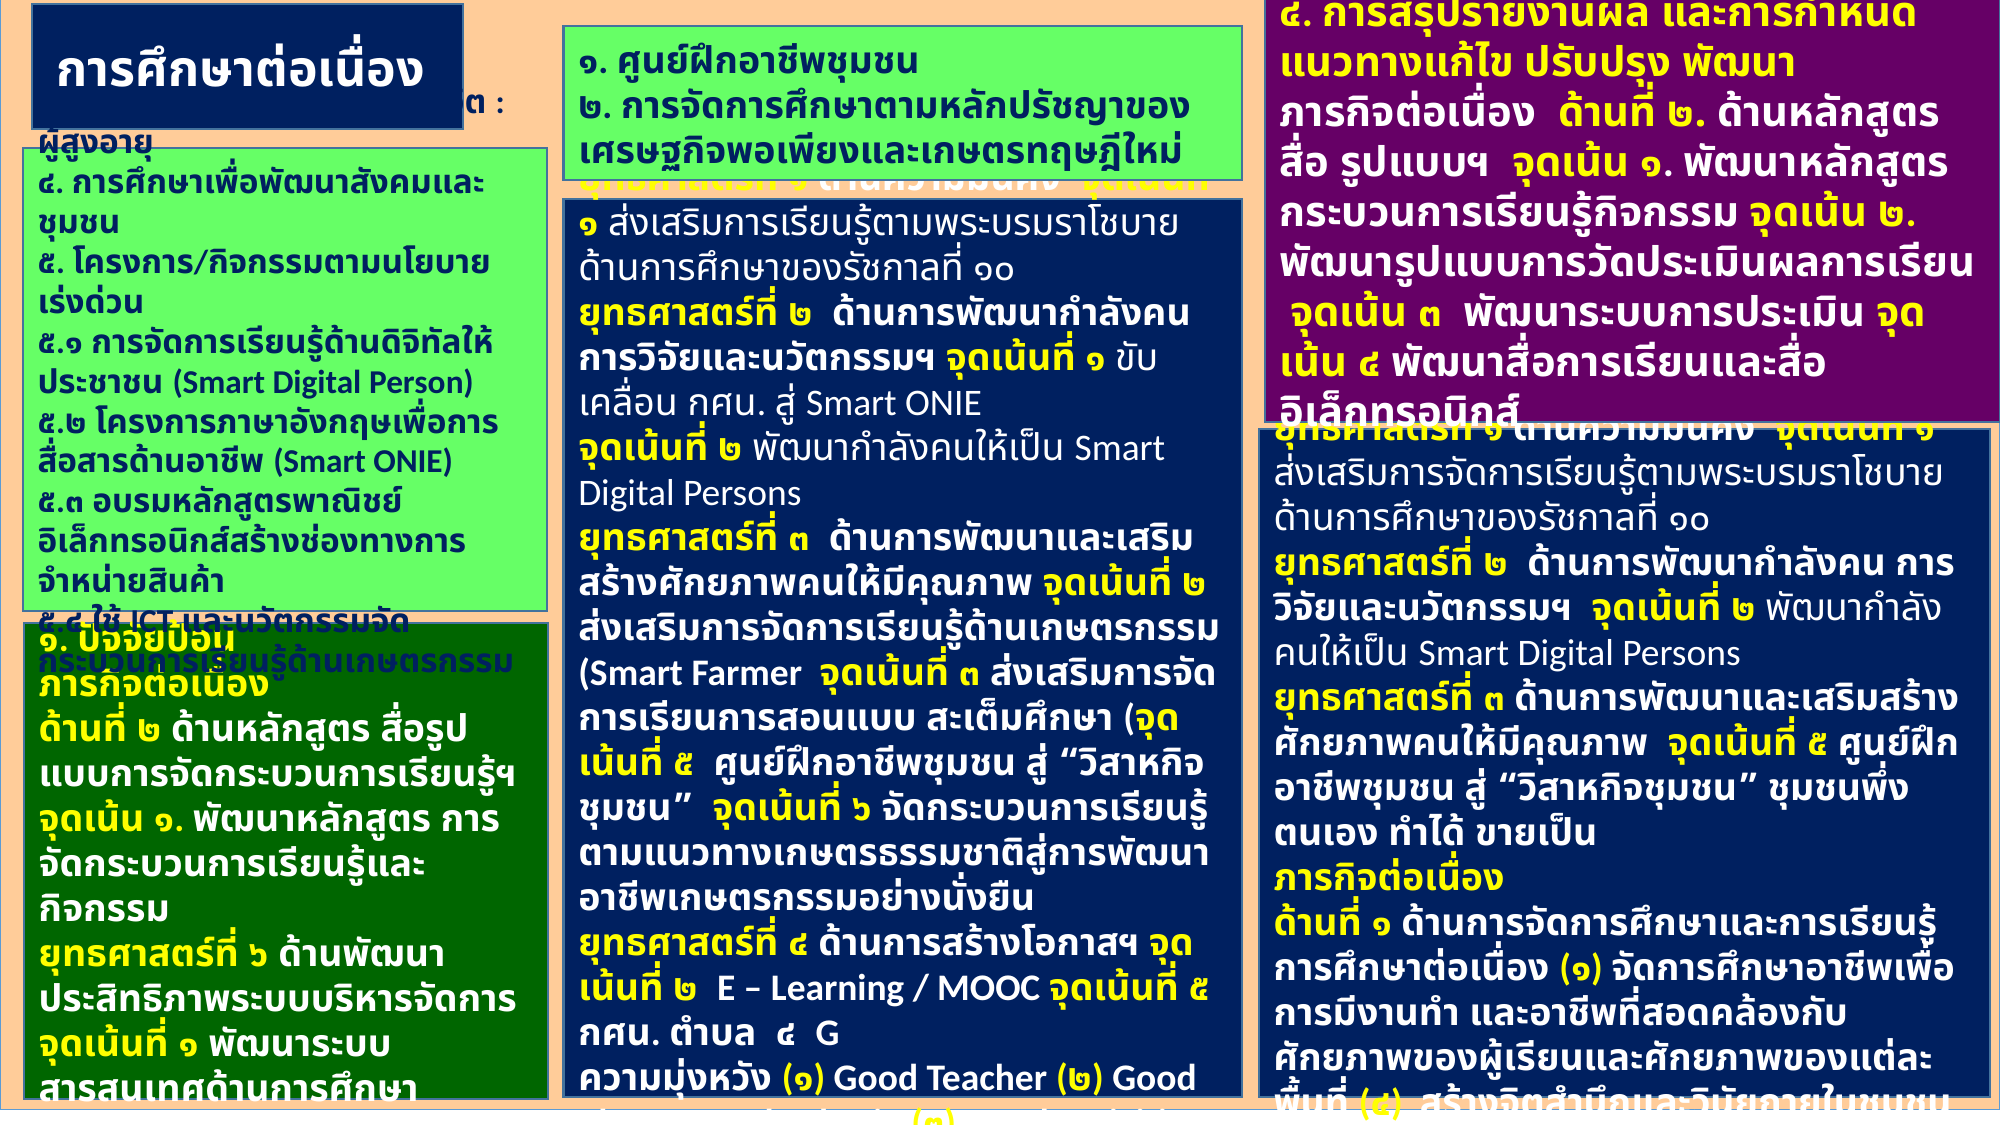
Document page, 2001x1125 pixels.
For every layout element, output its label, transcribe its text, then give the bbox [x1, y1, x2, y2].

text_box ๓. การศึกษาเพื่อพัฒนาทักษะชีวิต : ผู้สูงอายุ ๔. การศึกษาเพื่อพัฒนาสังคมและชุมชน ๕. โครงการ/กิจกรรมตามนโยบายเร่งด่วน ๕.๑ การจัดการเรียนรู้ด้านดิจิทัลให้ประชาชน (Smart Digital Person) ๕.๒ โครงการภาษาอังกฤษเพื่อการสื่อสารด้านอาชีพ (Smart ONIE) ๕.๓ อบรมหลักสูตรพาณิชย์อิเล็กทรอนิกส์สร้างช่องทางการจำหน่ายสินค้า ๕.๔ ใช้ ICT และนวัตกรรมจัดกระบวนการเรียนรู้ด้านเกษตรกรรม [22, 147, 548, 612]
text_box ๑. ปัจจัยป้อน ภารกิจต่อเนื่อง ด้านที่ ๒ ด้านหลักสูตร สื่อรูปแบบการจัดกระบวนการเรียนรู้ฯ จุดเน้น ๑. พัฒนาหลักสูตร การจัดกระบวนการเรียนรู้และกิจกรรม ยุทธศาสตร์ที่ ๖ ด้านพัฒนาประสิทธิภาพระบบบริหารจัดการ จุดเน้นที่ ๑ พัฒนาระบบสารสนเทศด้านการศึกษา [23, 622, 549, 1100]
text_box [0, 0, 2000, 1110]
text_box ๓. ผลผลิต ยุทธศาสตร์ที่ ๑ ด้านความมั่นคง จุดเน้นที่ ๑ ส่งเสริมการจัดการเรียนรู้ตามพระบรมราโชบายด้านการศึกษาของรัชกาลที่ ๑๐ ยุทธศาสตร์ที่ ๒ ด้านการพัฒนากำลังคน การวิจัยและนวัตกรรมฯ จุดเน้นที่ ๒ พัฒนากำลังคนให้เป็น Smart Digital Persons ยุทธศาสตร์ที่ ๓ ด้านการพัฒนาและเสริมสร้างศักยภาพคนให้มีคุณภาพ จุดเน้นที่ ๕ ศูนย์ฝึกอาชีพชุมชน สู่ “วิสาหกิจชุมชน” ชุมชนพึ่งตนเอง ทำได้ ขายเป็น ภารกิจต่อเนื่อง ด้านที่ ๑ ด้านการจัดการศึกษาและการเรียนรู้ การศึกษาต่อเนื่อง (๑) จัดการศึกษาอาชีพเพื่อการมีงานทำ และอาชีพที่สอดคล้องกับศักยภาพของผู้เรียนและศักยภาพของแต่ละพื้นที่ (๔) สร้างจิตสำนึกและวินัยภายในชุมชน [1258, 428, 1991, 1098]
text_box ๒. การจัดกระบวนการเรียนรู้ ยุทธศาสตร์ที่ ๑ ด้านความมั่นคง จุดเน้นที่ ๑ ส่งเสริมการเรียนรู้ตามพระบรมราโชบายด้านการศึกษาของรัชกาลที่ ๑๐ ยุทธศาสตร์ที่ ๒ ด้านการพัฒนากำลังคน การวิจัยและนวัตกรรมฯ จุดเน้นที่ ๑ ขับเคลื่อน กศน. สู่ Smart ONIE จุดเน้นที่ ๒ พัฒนากำลังคนให้เป็น Smart Digital Persons ยุทธศาสตร์ที่ ๓ ด้านการพัฒนาและเสริมสร้างศักยภาพคนให้มีคุณภาพ จุดเน้นที่ ๒ ส่งเสริมการจัดการเรียนรู้ด้านเกษตรกรรม (Smart Farmer จุดเน้นที่ ๓ ส่งเสริมการจัด การเรียนการสอนแบบ สะเต็มศึกษา (จุดเน้นที่ ๕ ศูนย์ฝึกอาชีพชุมชน สู่ “วิสาหกิจชุมชน” จุดเน้นที่ ๖ จัดกระบวนการเรียนรู้ตามแนวทางเกษตรธรรมชาติสู่การพัฒนาอาชีพเกษตรกรรมอย่างนั่งยืน ยุทธศาสตร์ที่ ๔ ด้านการสร้างโอกาสฯ จุดเน้นที่ ๒ E – Learning / MOOC จุดเน้นที่ ๕ กศน. ตำบล ๔ G ความมุ่งหวัง (๑) Good Teacher (๒) Good Place Best Check – in (๓) Good Activities (๔) Good Partnership [562, 198, 1243, 1098]
text_box ๔. การสรุปรายงานผล และการกำหนดแนวทางแก้ไข ปรับปรุง พัฒนา ภารกิจต่อเนื่อง ด้านที่ ๒. ด้านหลักสูตร สื่อ รูปแบบฯ จุดเน้น ๑. พัฒนาหลักสูตร กระบวนการเรียนรู้กิจกรรม จุดเน้น ๒. พัฒนารูปแบบการวัดประเมินผลการเรียน จุดเน้น ๓ พัฒนาระบบการประเมิน จุดเน้น ๔ พัฒนาสื่อการเรียนและสื่ออิเล็กทรอนิกส์ [1264, 0, 2000, 423]
text_box การศึกษาต่อเนื่อง [31, 3, 464, 130]
text_box ๑. ศูนย์ฝึกอาชีพชุมชน ๒. การจัดการศึกษาตามหลักปรัชญาของเศรษฐกิจพอเพียงและเกษตรทฤษฎีใหม่ [562, 25, 1243, 181]
